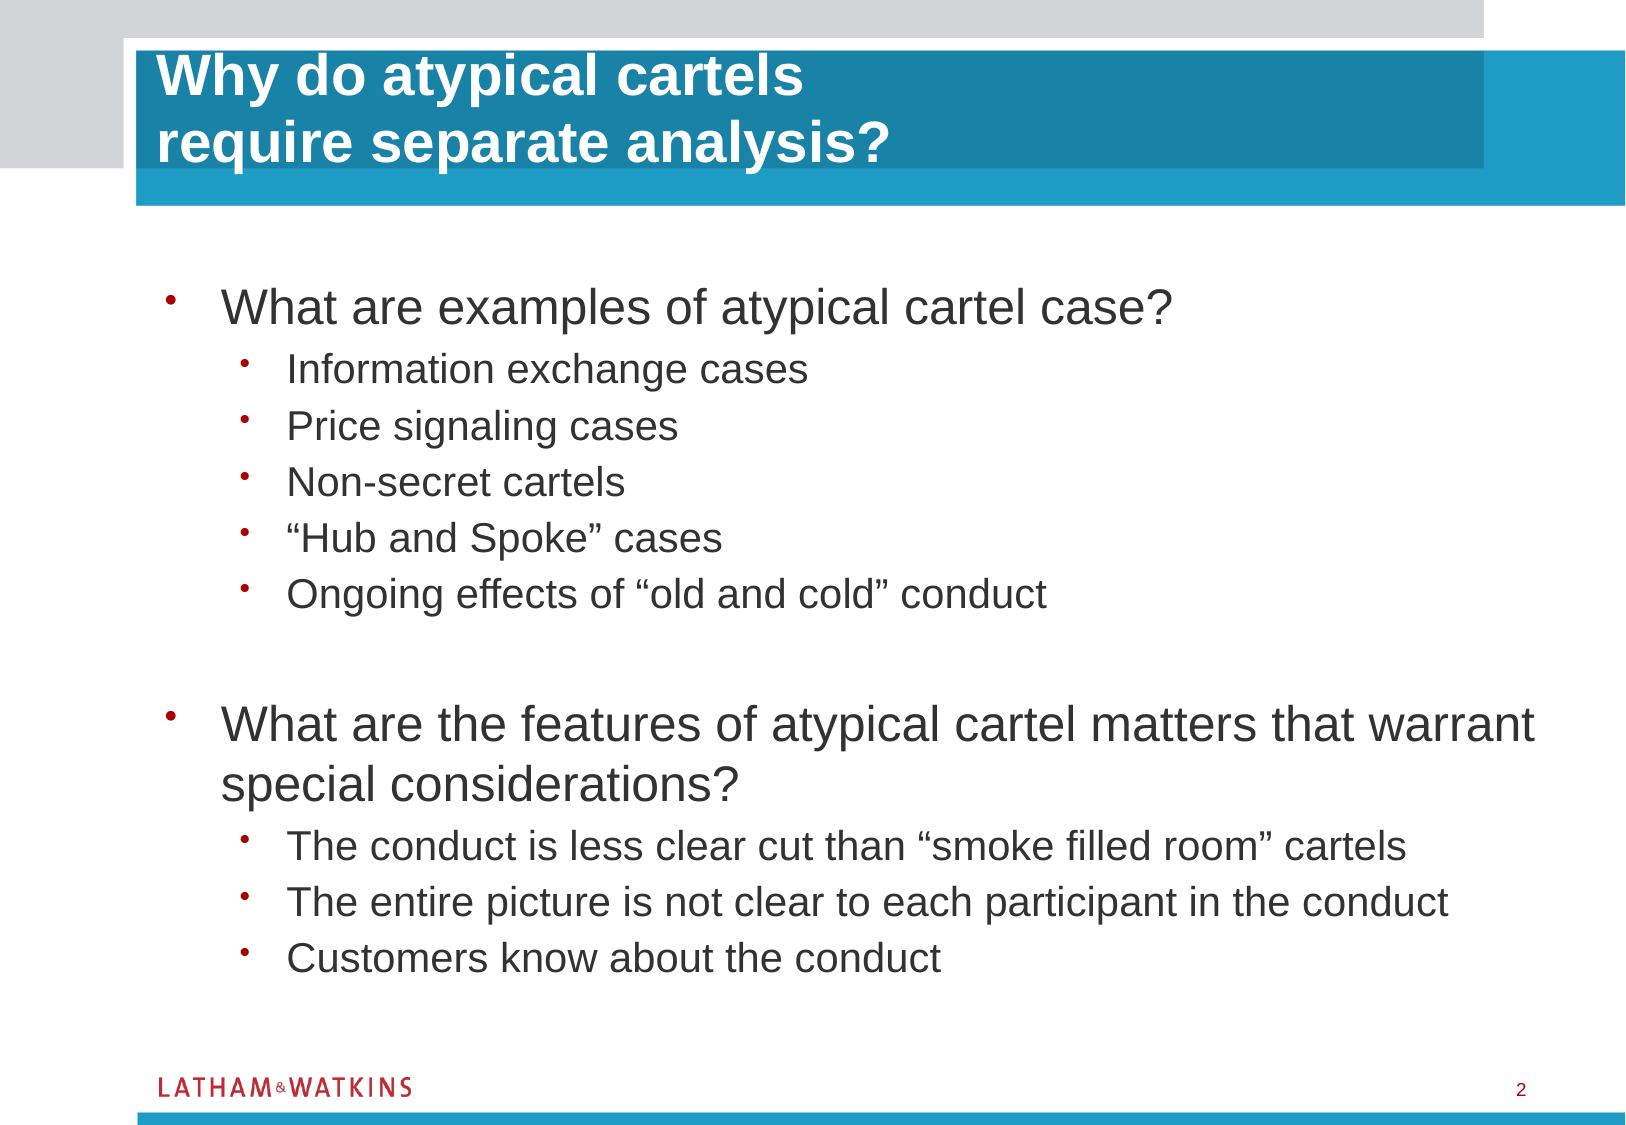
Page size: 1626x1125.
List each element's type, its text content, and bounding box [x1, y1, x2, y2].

slide_number 1 [1474, 1070, 1542, 1108]
title Why do atypical cartels require separate analysis? [141, 48, 1602, 170]
picture [0, 0, 1626, 1125]
list What are examples of atypical cartel case? Information exchange cases Price signaling cases Non-secret cartels “Hub and Spoke” cases Ongoing effects of “old and cold” conduct What are the features of atypical cartel matters that warrant special considerations? The conduct is less clear cut than “smoke filled room” cartels The entire picture is not clear to each participant in the conduct Customers know about the conduct [149, 259, 1564, 1024]
